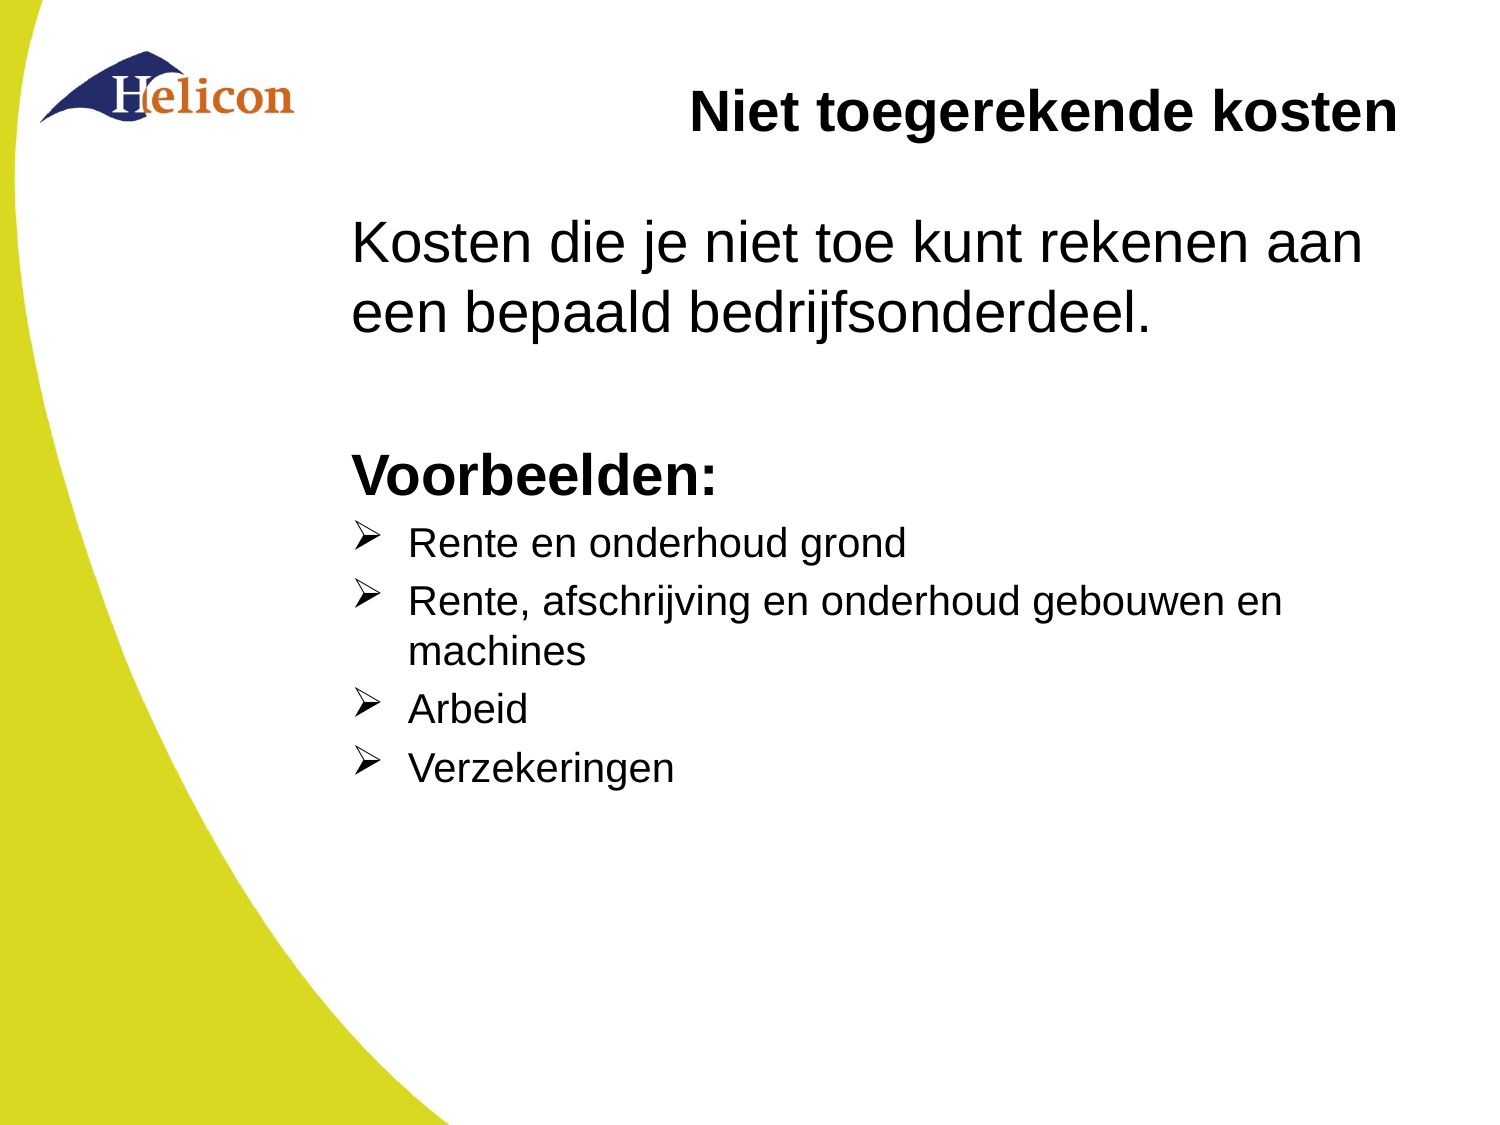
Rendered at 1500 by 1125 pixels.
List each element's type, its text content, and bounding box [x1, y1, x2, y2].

picture [0, 0, 1500, 1125]
title Niet toegerekende kosten [324, 54, 1415, 161]
list Kosten die je niet toe kunt rekenen aan een bepaald bedrijfsonderdeel. Voorbeelden: Rente en onderhoud grond Rente, afschrijving en onderhoud gebouwen en machines Arbeid Verzekeringen [336, 196, 1425, 1005]
